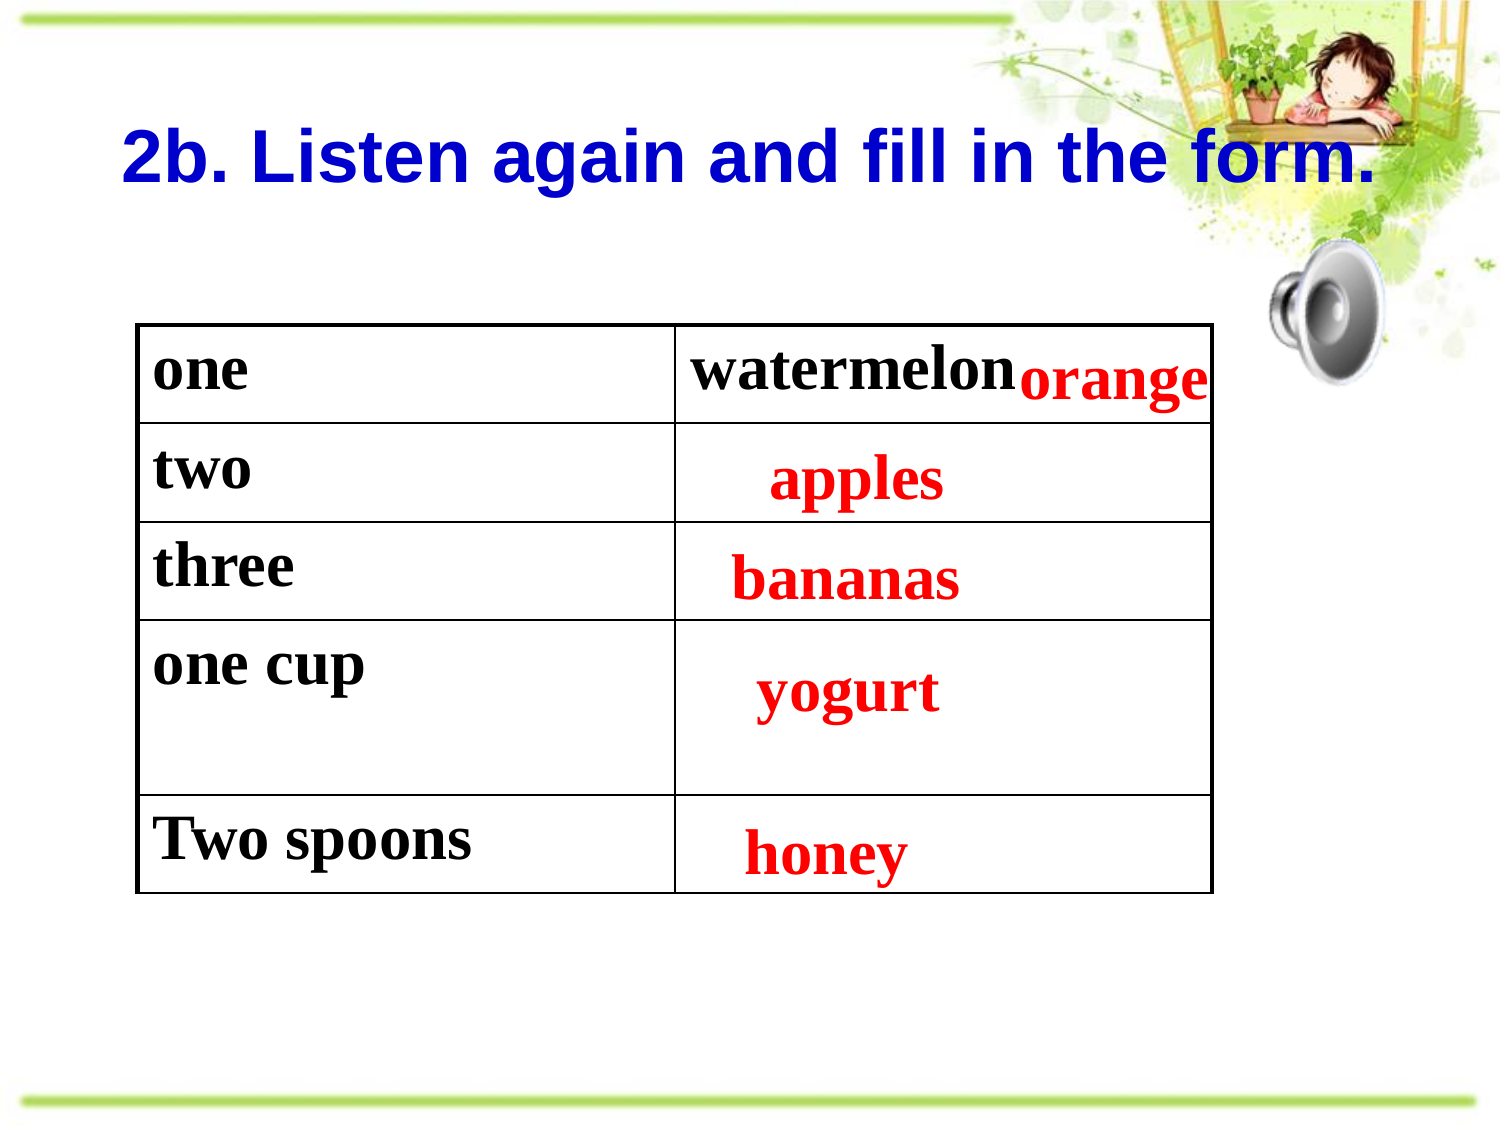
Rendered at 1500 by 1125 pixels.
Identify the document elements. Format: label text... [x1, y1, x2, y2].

table_header one [140, 327, 674, 422]
table_cell one cup [140, 621, 674, 794]
table_cell [1009, 796, 1210, 892]
text_box 2b. Listen again and fill in the form. [106, 99, 1415, 205]
text_box honey [724, 799, 1009, 897]
text_box bananas [712, 524, 1043, 622]
text_box orange [999, 324, 1268, 422]
table_cell [1018, 424, 1210, 521]
text_box apples [750, 424, 1018, 522]
table_cell [676, 621, 1210, 794]
text_box yogurt [737, 637, 1050, 812]
picture [0, 0, 1500, 1125]
table_cell two [140, 424, 674, 521]
table_cell [676, 424, 750, 521]
table_cell [676, 523, 1210, 619]
table_header watermelon [676, 327, 999, 422]
table_cell three [140, 523, 674, 619]
table_cell Two spoons [140, 796, 674, 892]
table_cell [676, 796, 737, 892]
